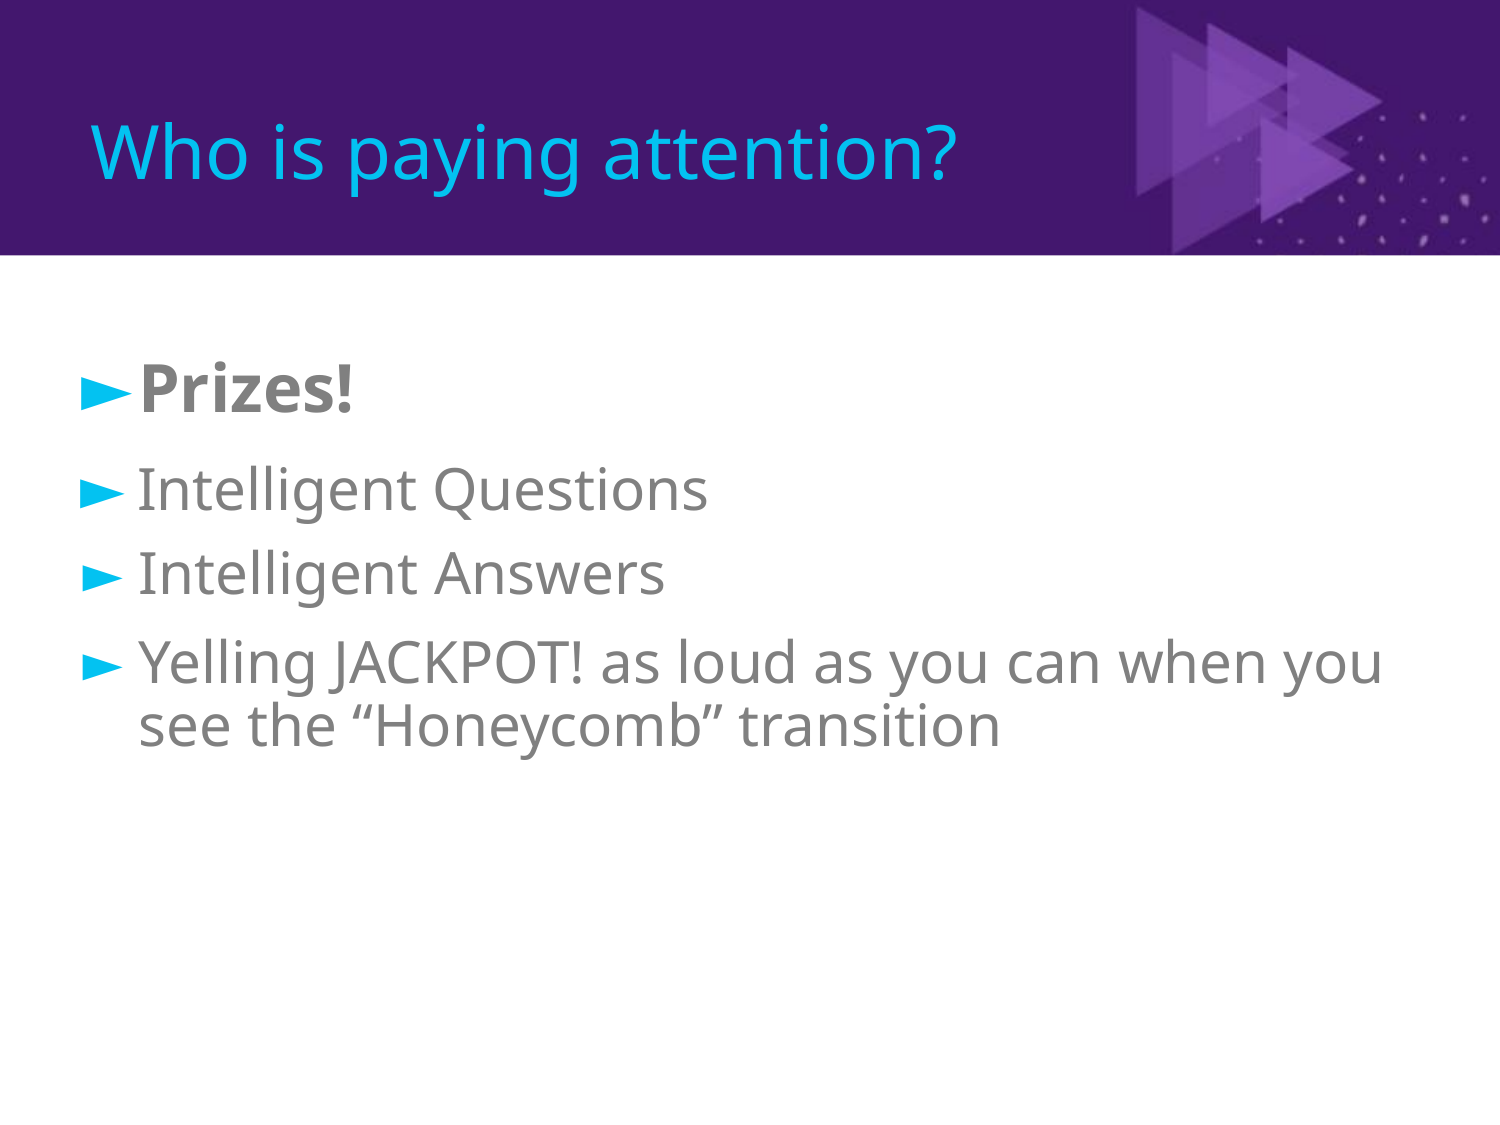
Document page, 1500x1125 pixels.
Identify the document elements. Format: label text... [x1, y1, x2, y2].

title Who is paying attention? [75, 56, 1425, 244]
text_box Intelligent Answers [82, 544, 1455, 608]
picture [0, 0, 1500, 255]
list Intelligent Questions [65, 444, 1416, 1076]
text_box Prizes! [66, 338, 1439, 409]
text_box Yelling JACKPOT! as loud as you can when you see the “Honeycomb” transition [82, 633, 1455, 760]
